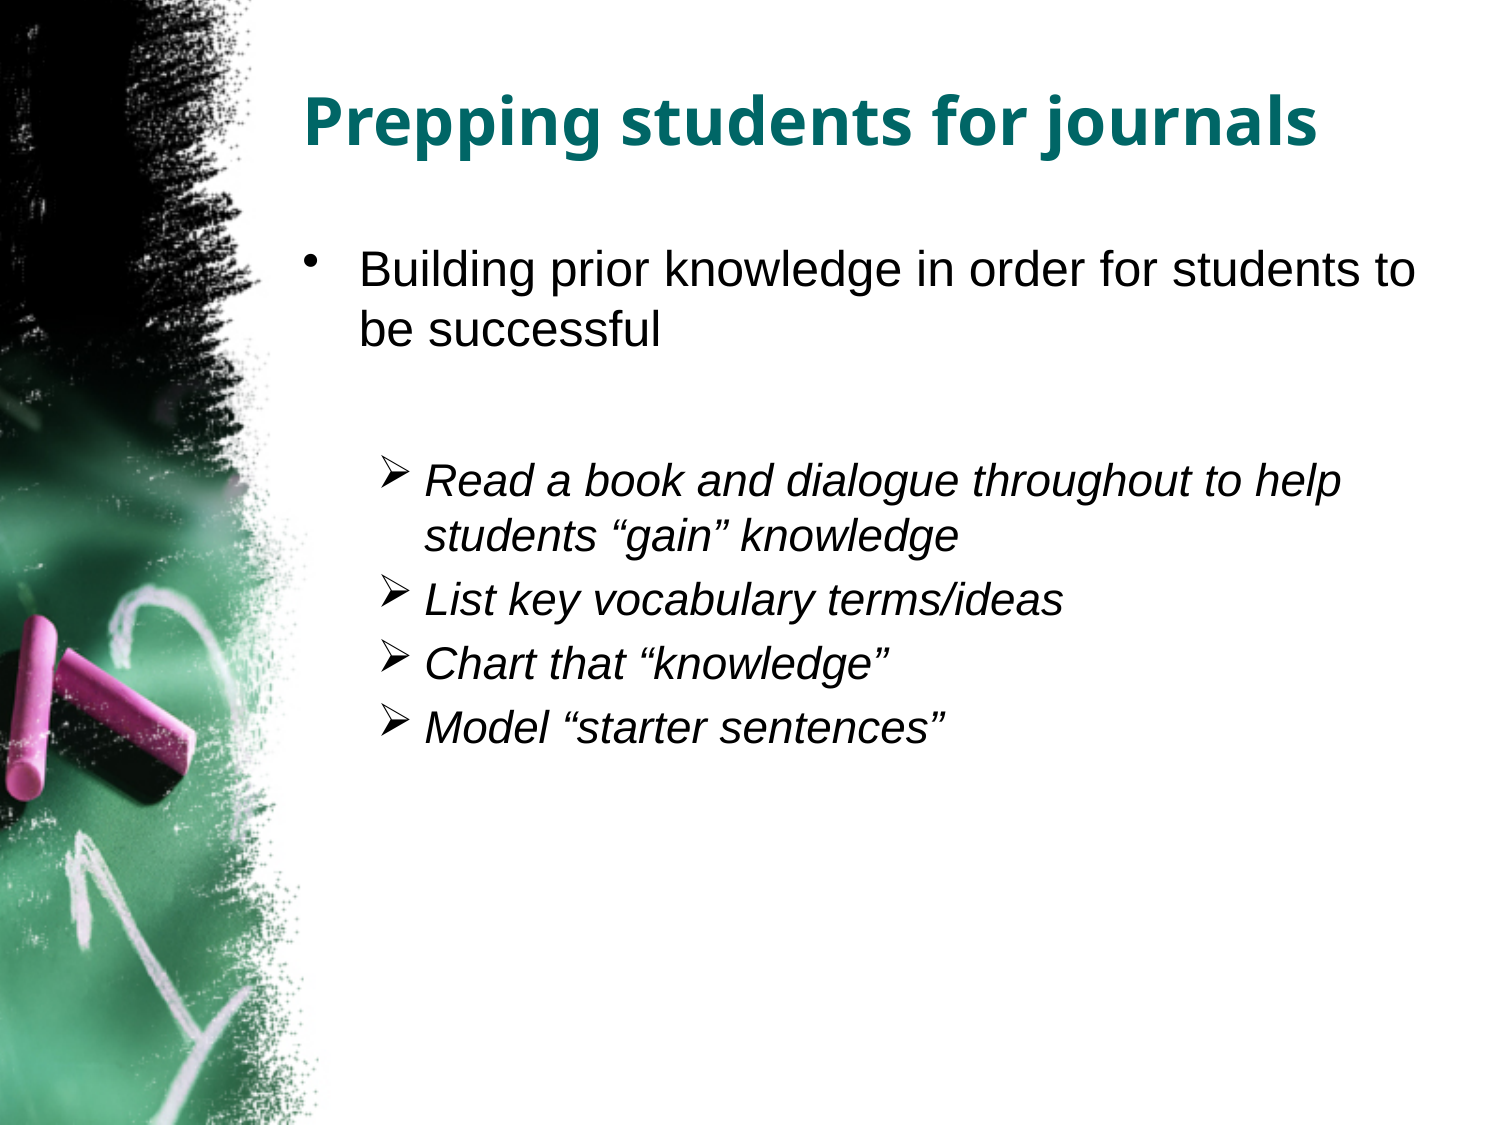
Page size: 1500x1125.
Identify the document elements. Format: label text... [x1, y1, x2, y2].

title Prepping students for journals [287, 50, 1438, 188]
picture [0, 0, 1500, 1125]
list Building prior knowledge in order for students to be successful Read a book and dialogue throughout to help students “gain” knowledge List key vocabulary terms/ideas Chart that “knowledge” Model “starter sentences” [287, 228, 1438, 979]
